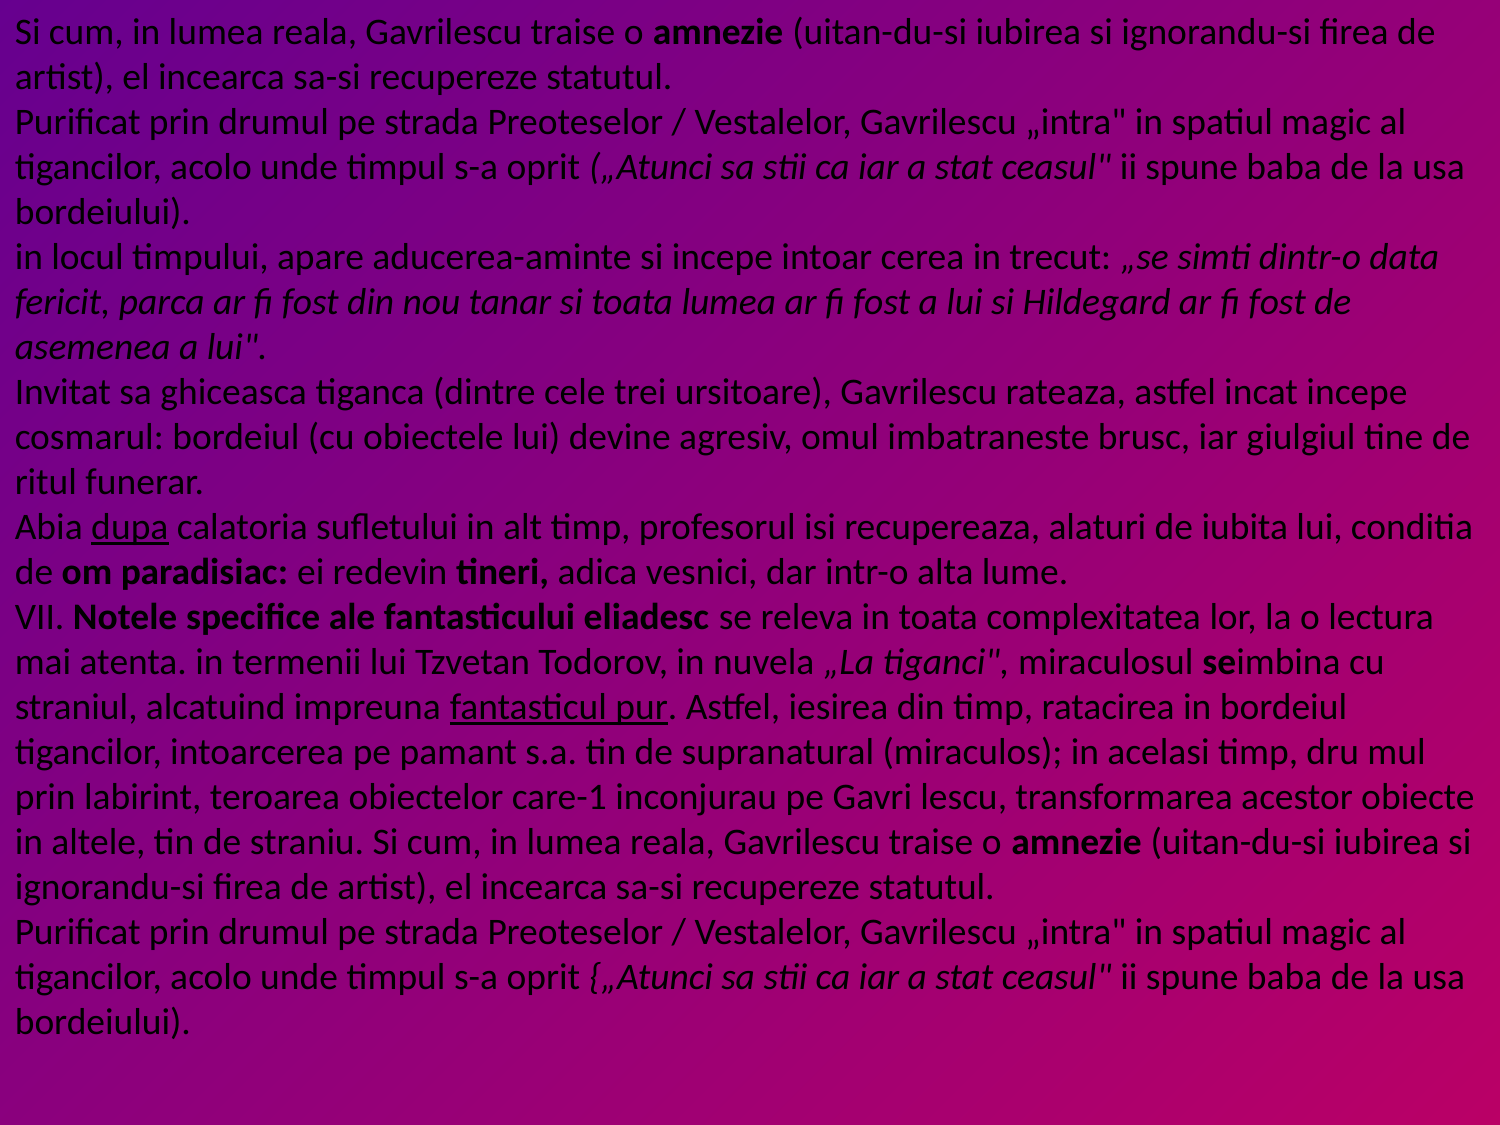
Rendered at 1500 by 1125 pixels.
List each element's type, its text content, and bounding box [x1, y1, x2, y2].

text_box Si cum, in lumea reala, Gavrilescu traise o amnezie (uitan-du-si iubirea si ignorandu-si firea de artist), el incearca sa-si recupereze statutul. Purificat prin drumul pe strada Preoteselor / Vestalelor, Gavrilescu „intra" in spatiul magic al tigancilor, acolo unde timpul s-a oprit („Atunci sa stii ca iar a stat ceasul" ii spune baba de la usa bordeiului). in locul timpului, apare aducerea-aminte si incepe intoar cerea in trecut: „se simti dintr-o data fericit, parca ar fi fost din nou tanar si toata lumea ar fi fost a lui si Hildegard ar fi fost de asemenea a lui". Invitat sa ghiceasca tiganca (dintre cele trei ursitoare), Gavrilescu rateaza, astfel incat incepe cosmarul: bordeiul (cu obiectele lui) devine agresiv, omul imbatraneste brusc, iar giulgiul tine de ritul funerar. Abia dupa calatoria sufletului in alt timp, profesorul isi recupereaza, alaturi de iubita lui, conditia de om paradisiac: ei redevin tineri, adica vesnici, dar intr-o alta lume. VII. Notele specifice ale fantasticului eliadesc se releva in toata complexitatea lor, la o lectura mai atenta. in termenii lui Tzvetan Todorov, in nuvela „La tiganci", miraculosul seimbina cu straniul, alcatuind impreuna fantasticul pur. Astfel, iesirea din timp, ratacirea in bordeiul tigancilor, intoarcerea pe pamant s.a. tin de supranatural (miraculos); in acelasi timp, dru mul prin labirint, teroarea obiectelor care-1 inconjurau pe Gavri lescu, transformarea acestor obiecte in altele, tin de straniu. Si cum, in lumea reala, Gavrilescu traise o amnezie (uitan-du-si iubirea si ignorandu-si firea de artist), el incearca sa-si recupereze statutul. Purificat prin drumul pe strada Preoteselor / Vestalelor, Gavrilescu „intra" in spatiul magic al tigancilor, acolo unde timpul s-a oprit {„Atunci sa stii ca iar a stat ceasul" ii spune baba de la usa bordeiului). [0, 0, 1500, 1125]
